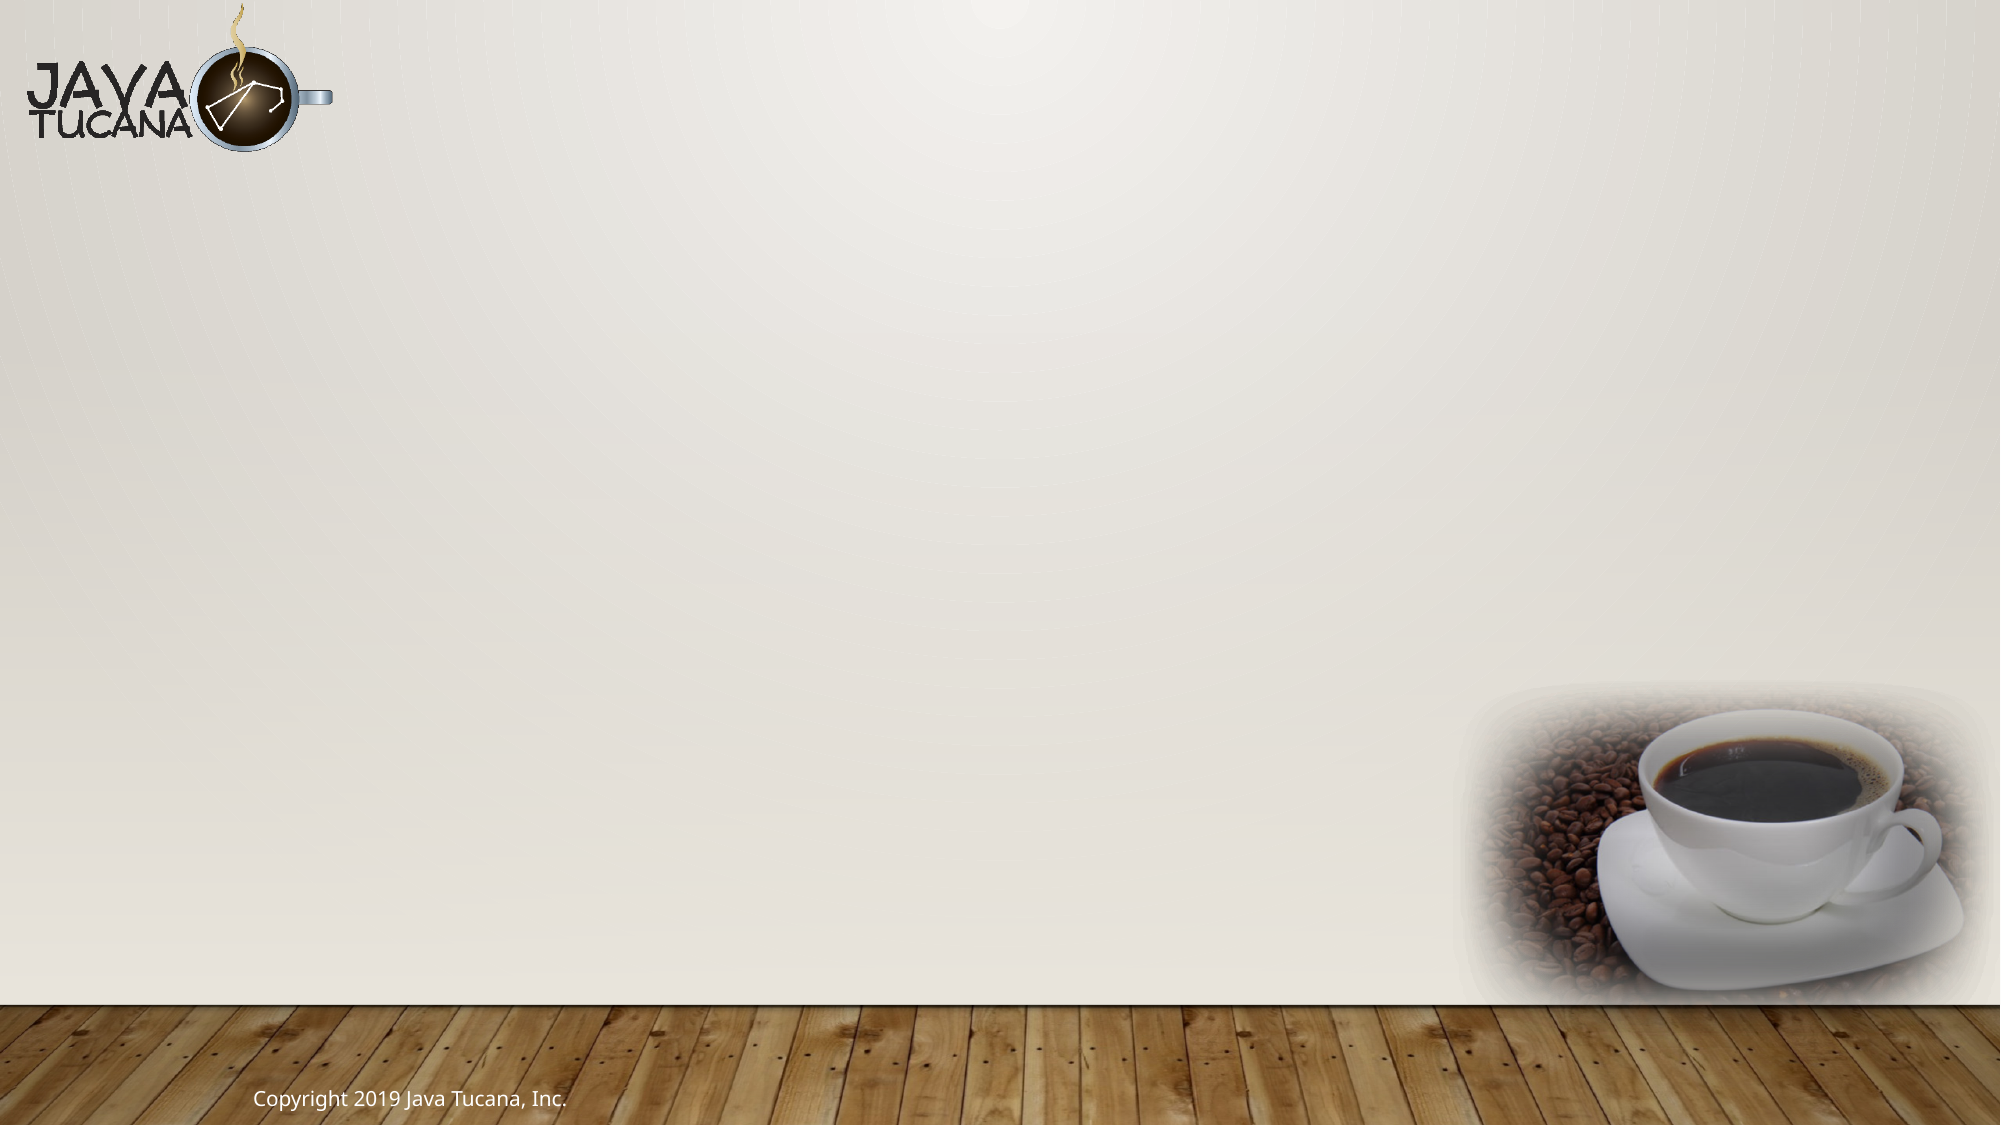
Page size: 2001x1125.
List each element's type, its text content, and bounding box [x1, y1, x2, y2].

picture [0, 1005, 2000, 1125]
footer Copyright 2019 Java Tucana, Inc. [238, 1074, 1213, 1125]
picture [1548, 767, 1906, 953]
picture [13, 0, 341, 159]
